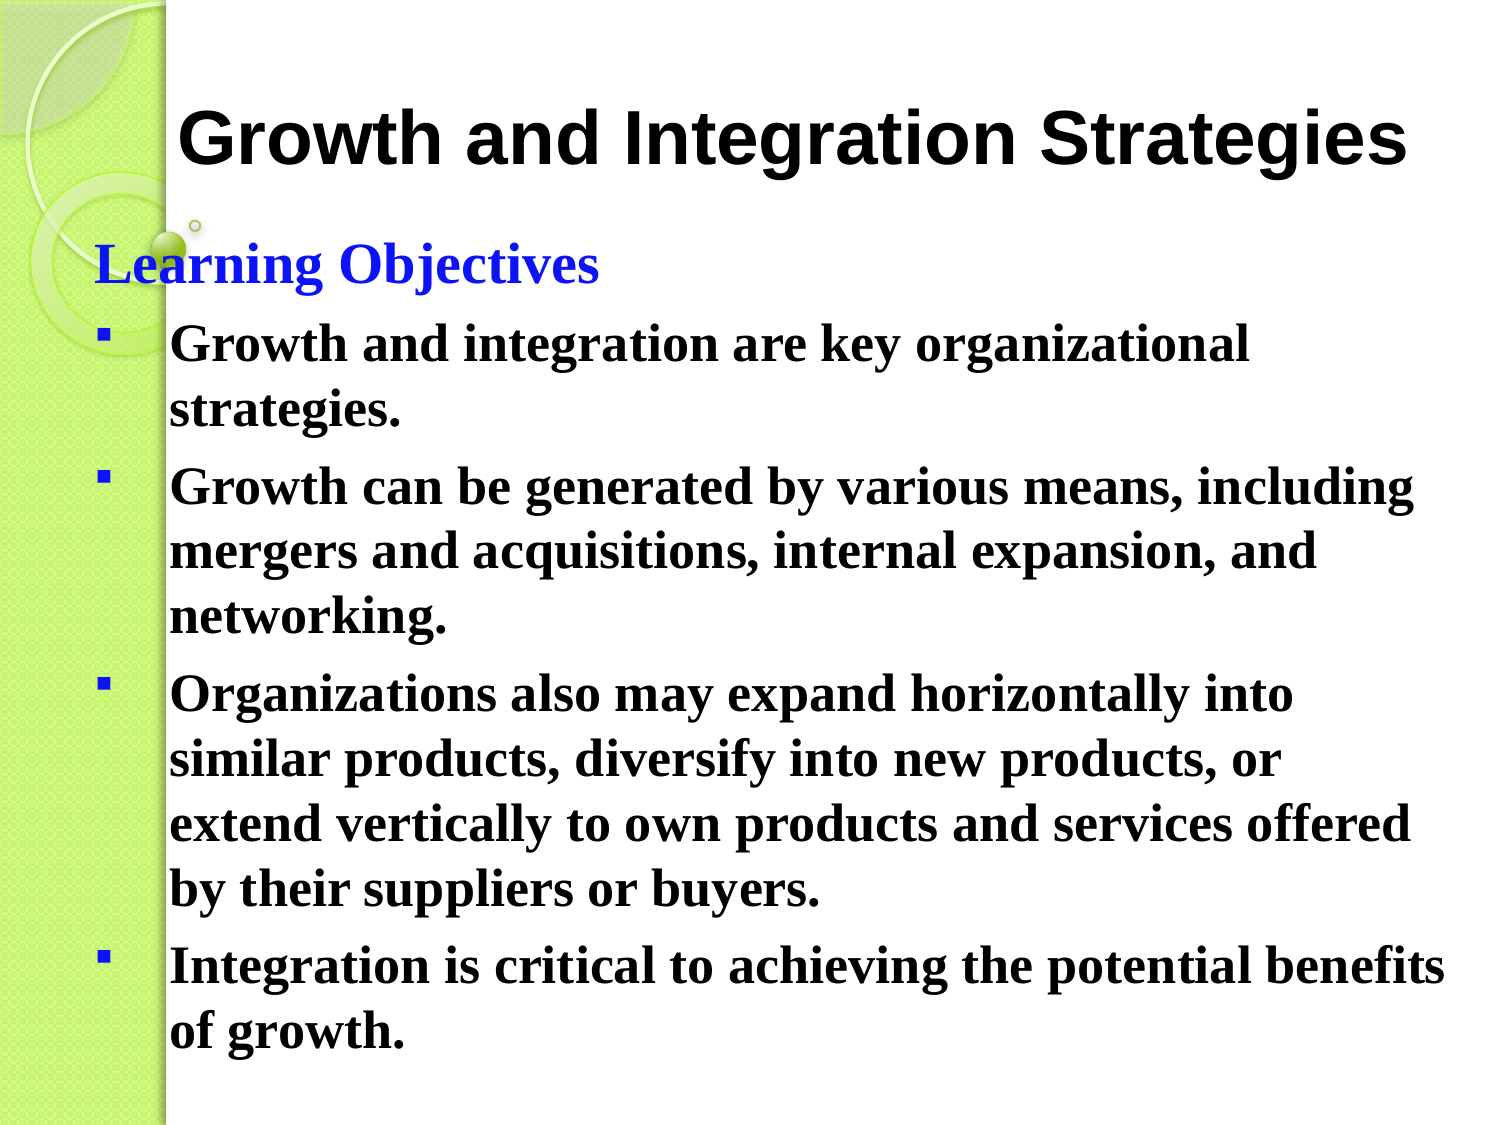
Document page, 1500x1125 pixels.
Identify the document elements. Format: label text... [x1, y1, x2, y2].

title Growth and Integration Strategies [162, 59, 1450, 188]
subtitle Learning Objectives Growth and integration are key organizational strategies. Growth can be generated by various means, including mergers and acquisitions, internal expansion, and networking. Organizations also may expand horizontally into similar products, diversify into new products, or extend vertically to own products and services offered by their suppliers or buyers. Integration is critical to achieving the potential benefits of growth. [75, 224, 1463, 1075]
